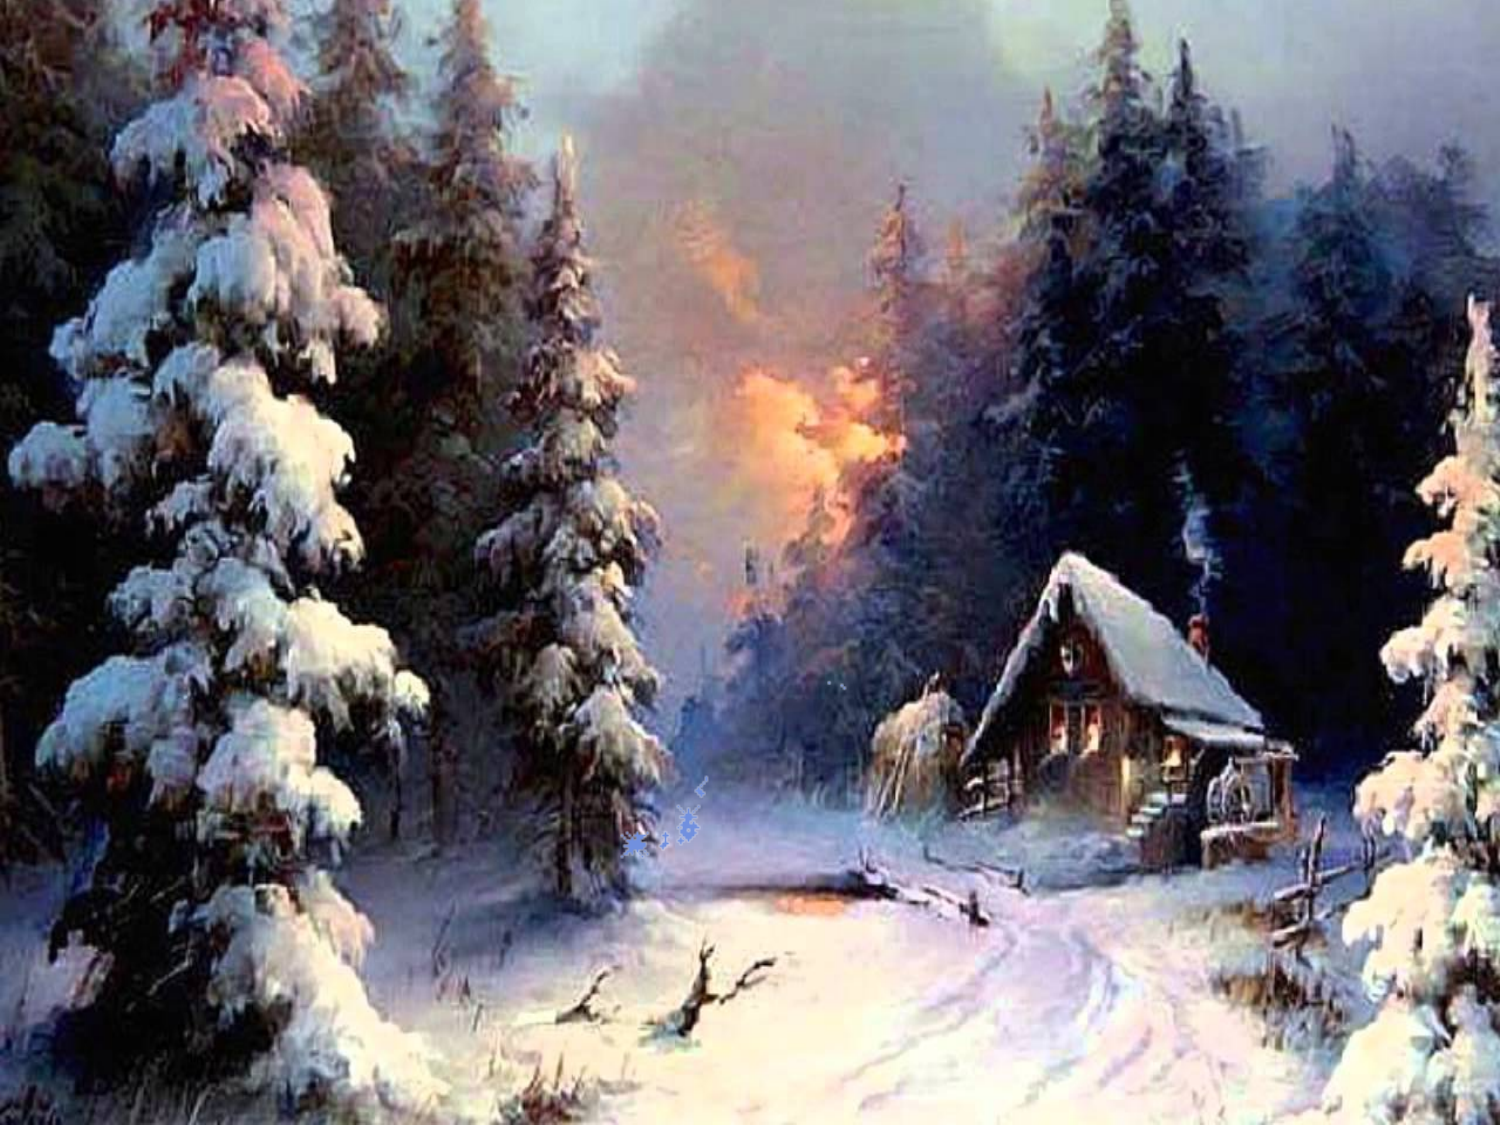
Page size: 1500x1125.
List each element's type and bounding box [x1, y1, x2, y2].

list [0, 0, 1500, 1125]
picture [596, 219, 1294, 893]
